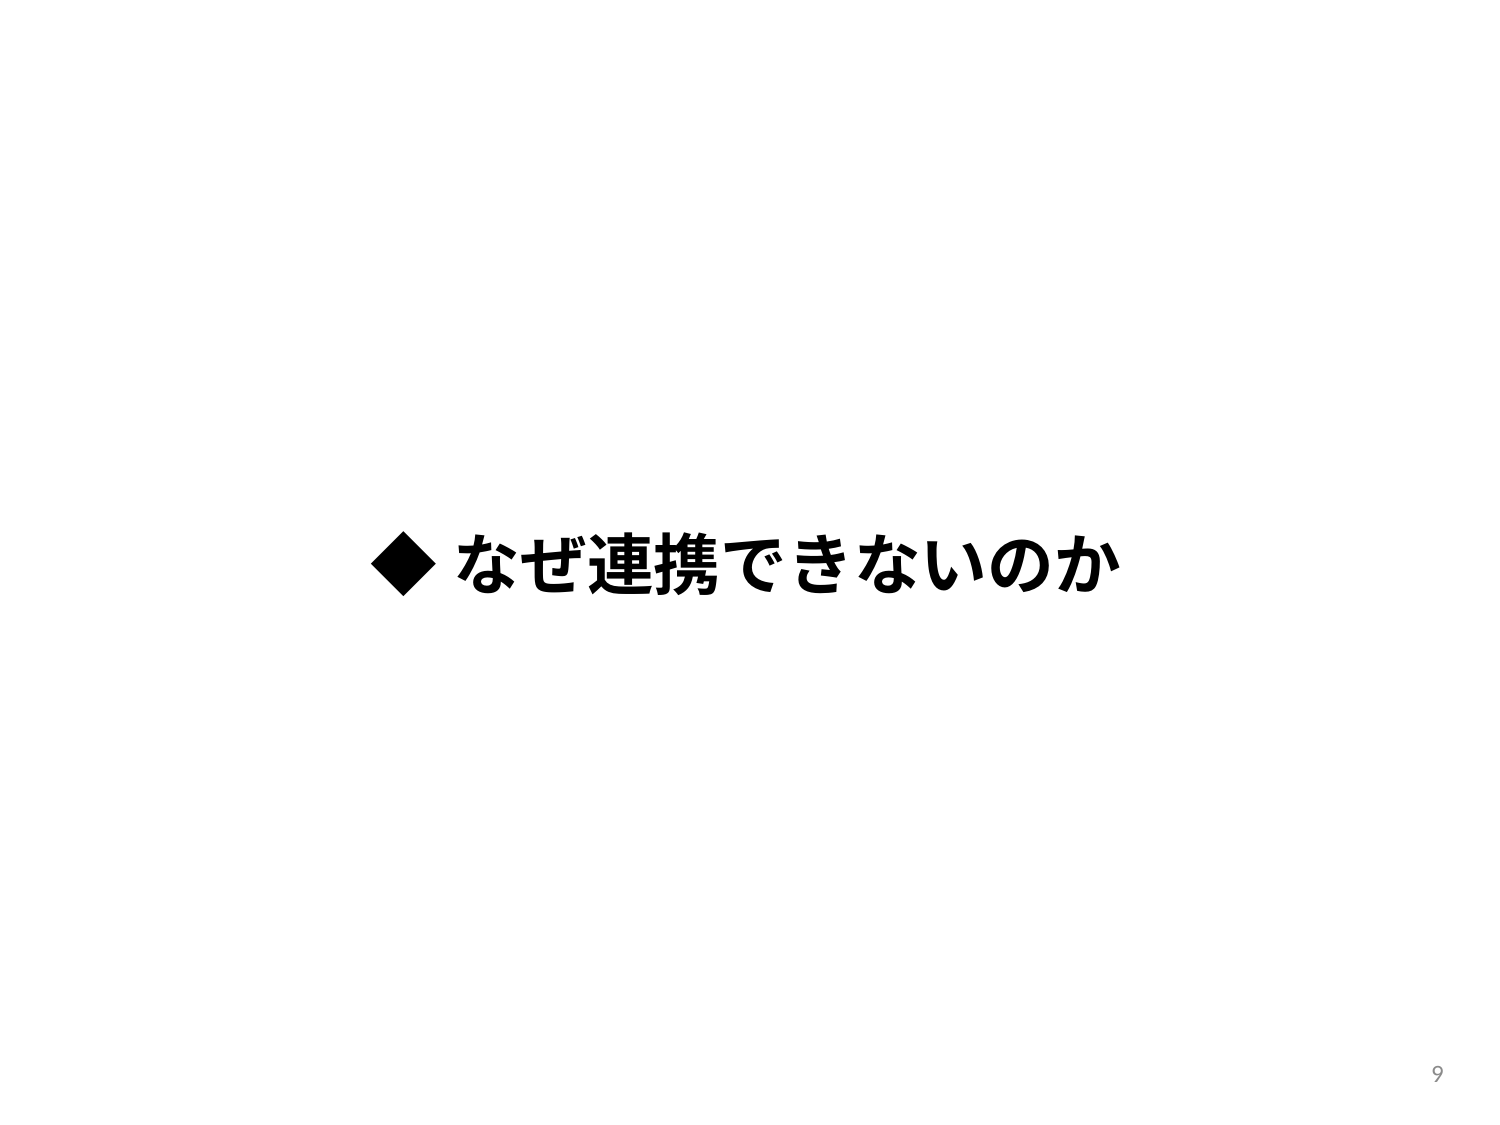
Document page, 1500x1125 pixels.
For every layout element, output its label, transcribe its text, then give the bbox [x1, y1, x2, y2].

title ◆なぜ連携できないのか [71, 468, 1421, 657]
slide_number 9 [1108, 1042, 1459, 1103]
